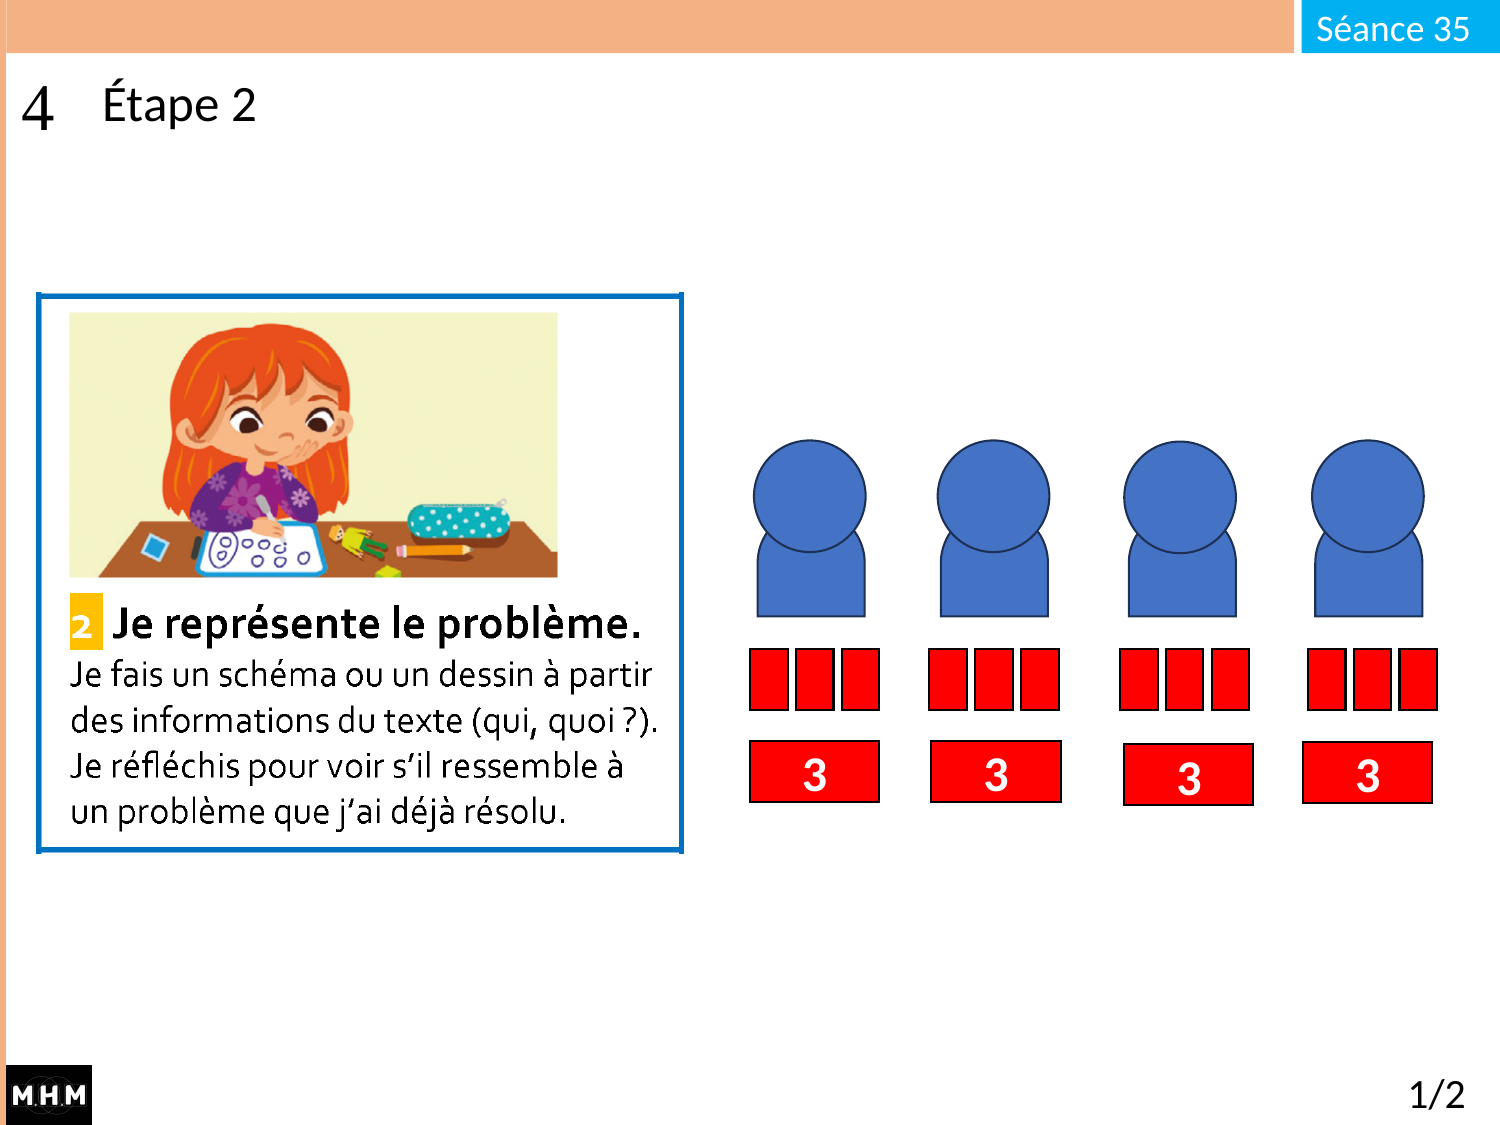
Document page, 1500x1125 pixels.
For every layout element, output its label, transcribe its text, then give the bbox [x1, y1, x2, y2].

text_box [974, 648, 1014, 711]
text_box [1311, 439, 1425, 554]
text_box [1020, 648, 1060, 711]
text_box [756, 531, 866, 618]
text_box [1119, 648, 1159, 711]
text_box [936, 439, 1051, 554]
picture [34, 292, 685, 854]
text_box [928, 648, 968, 711]
picture [6, 1065, 92, 1125]
text_box 3 [1302, 741, 1433, 804]
text_box [841, 648, 880, 711]
text_box 3 [749, 740, 880, 803]
text_box [795, 648, 835, 711]
text_box [1307, 648, 1347, 711]
text_box [752, 439, 867, 554]
text_box [1123, 440, 1237, 555]
text_box [749, 648, 789, 711]
text_box [1398, 648, 1438, 711]
text_box 3 [1123, 743, 1254, 806]
list 1/2 [1373, 1064, 1500, 1125]
text_box [1165, 648, 1204, 711]
text_box [1211, 648, 1250, 711]
text_box [939, 531, 1049, 618]
text_box 3 [930, 740, 1062, 803]
text_box [1353, 648, 1392, 711]
text_box [1127, 531, 1237, 618]
title Étape 2 [87, 32, 1382, 140]
text_box [1314, 531, 1424, 618]
